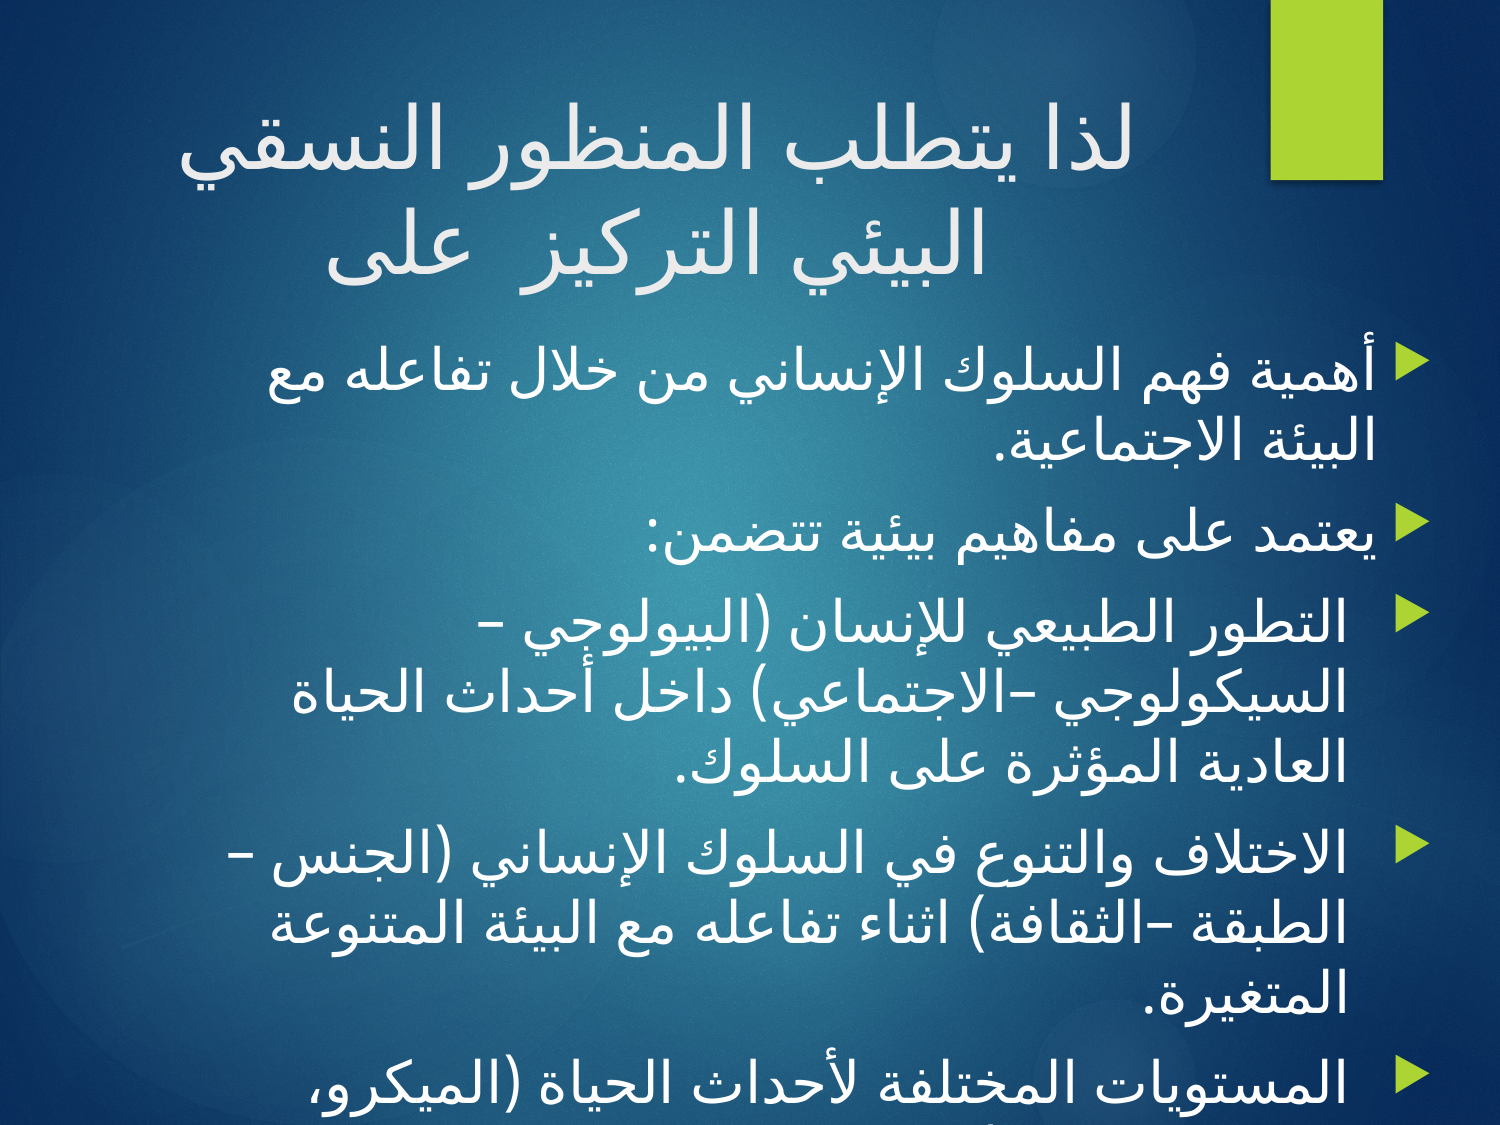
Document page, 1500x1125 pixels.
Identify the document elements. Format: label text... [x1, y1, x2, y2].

title لذا يتطلب المنظور النسقي البيئي التركيز على [79, 74, 1237, 304]
list أهمية فهم السلوك الإنساني من خلال تفاعله مع البيئة الاجتماعية. يعتمد على مفاهيم بيئية تتضمن: التطور الطبيعي للإنسان (البيولوجي –السيكولوجي –الاجتماعي) داخل أحداث الحياة العادية المؤثرة على السلوك. الاختلاف والتنوع في السلوك الإنساني (الجنس –الطبقة –الثقافة) اثناء تفاعله مع البيئة المتنوعة المتغيرة. المستويات المختلفة لأحداث الحياة (الميكرو، الميزو، الماكرو) تؤثر في الإنسان من خلال عملية التفاعل الديناميكي. [174, 324, 1450, 1000]
